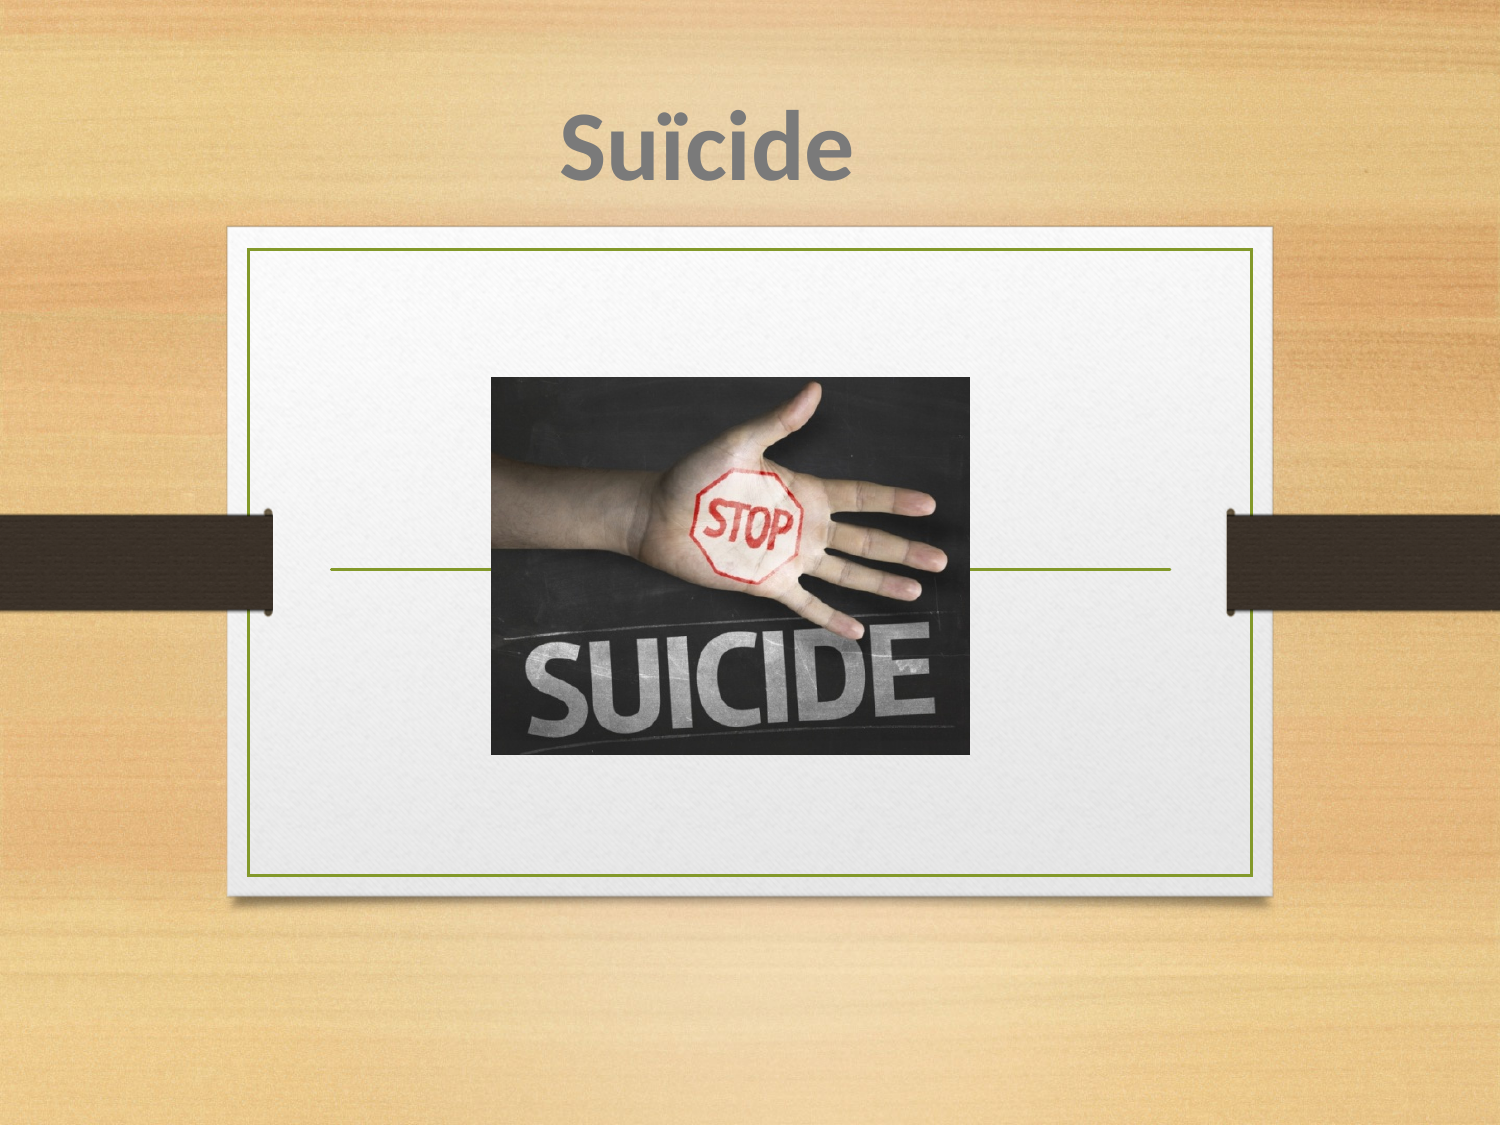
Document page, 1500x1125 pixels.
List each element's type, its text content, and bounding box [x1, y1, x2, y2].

title [45, 220, 1416, 1059]
picture [0, 0, 1500, 1125]
text_box Suïcide [544, 73, 871, 208]
